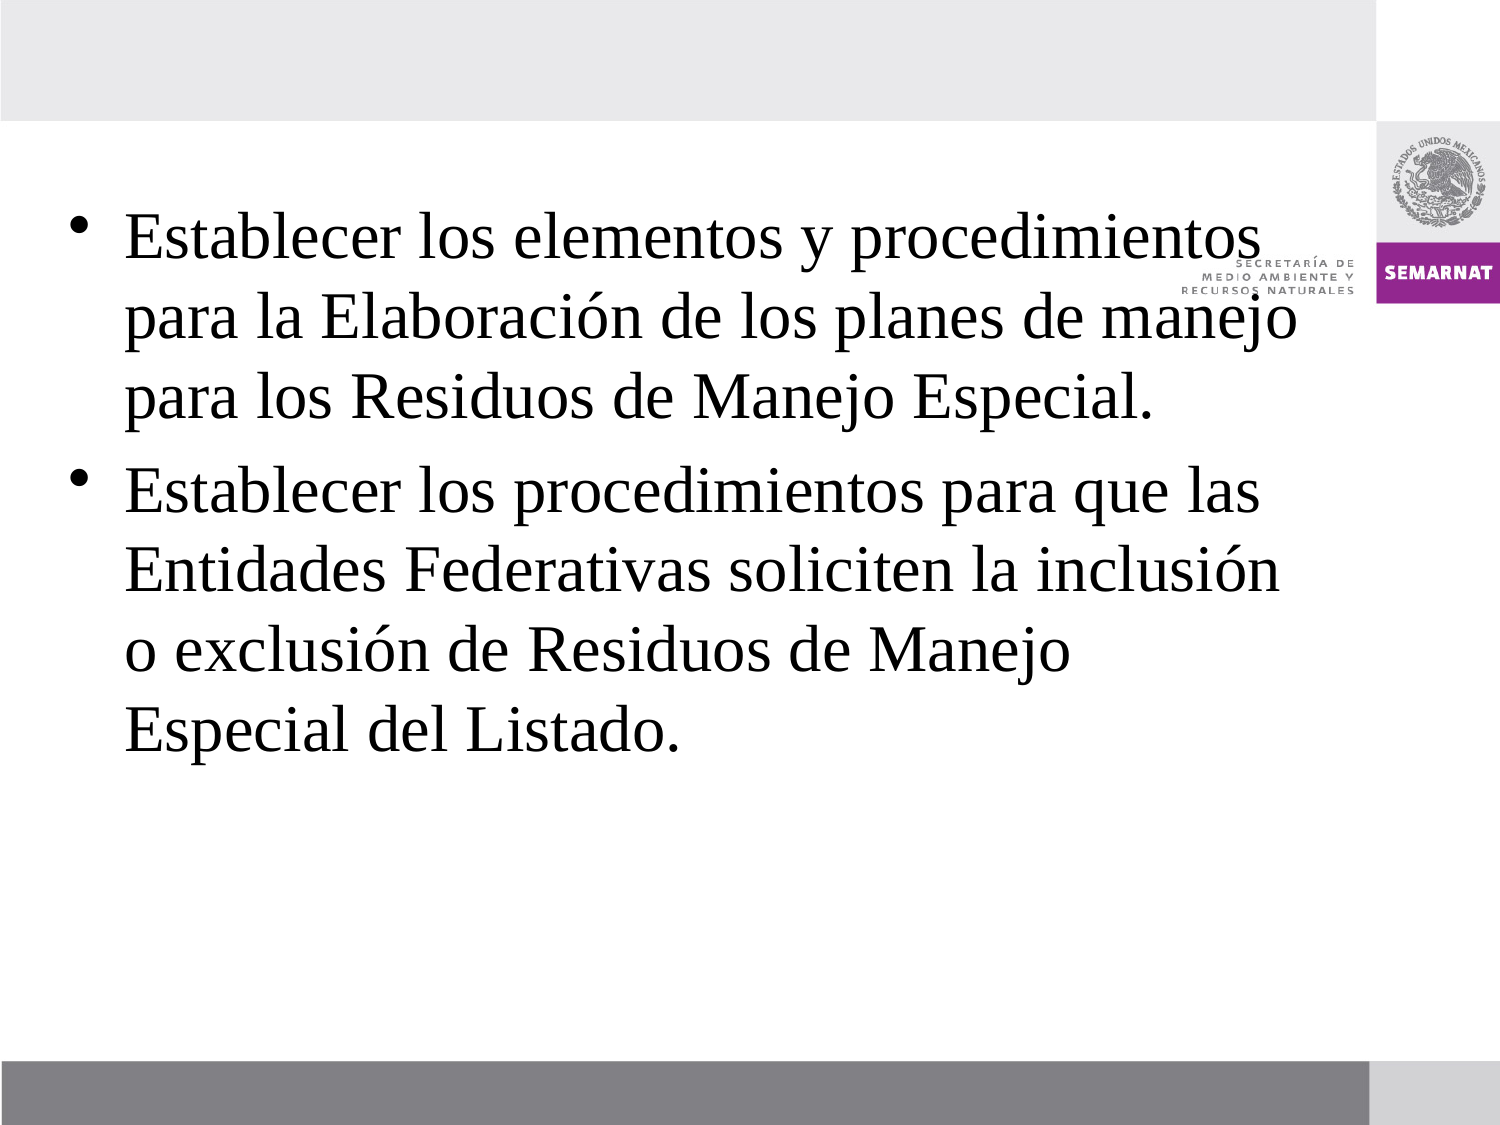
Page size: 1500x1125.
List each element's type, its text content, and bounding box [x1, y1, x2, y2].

list Establecer los elementos y procedimientos para la Elaboración de los planes de manejo para los Residuos de Manejo Especial. Establecer los procedimientos para que las Entidades Federativas soliciten la inclusión o exclusión de Residuos de Manejo Especial del Listado. [52, 184, 1329, 860]
picture [0, 0, 1500, 1125]
